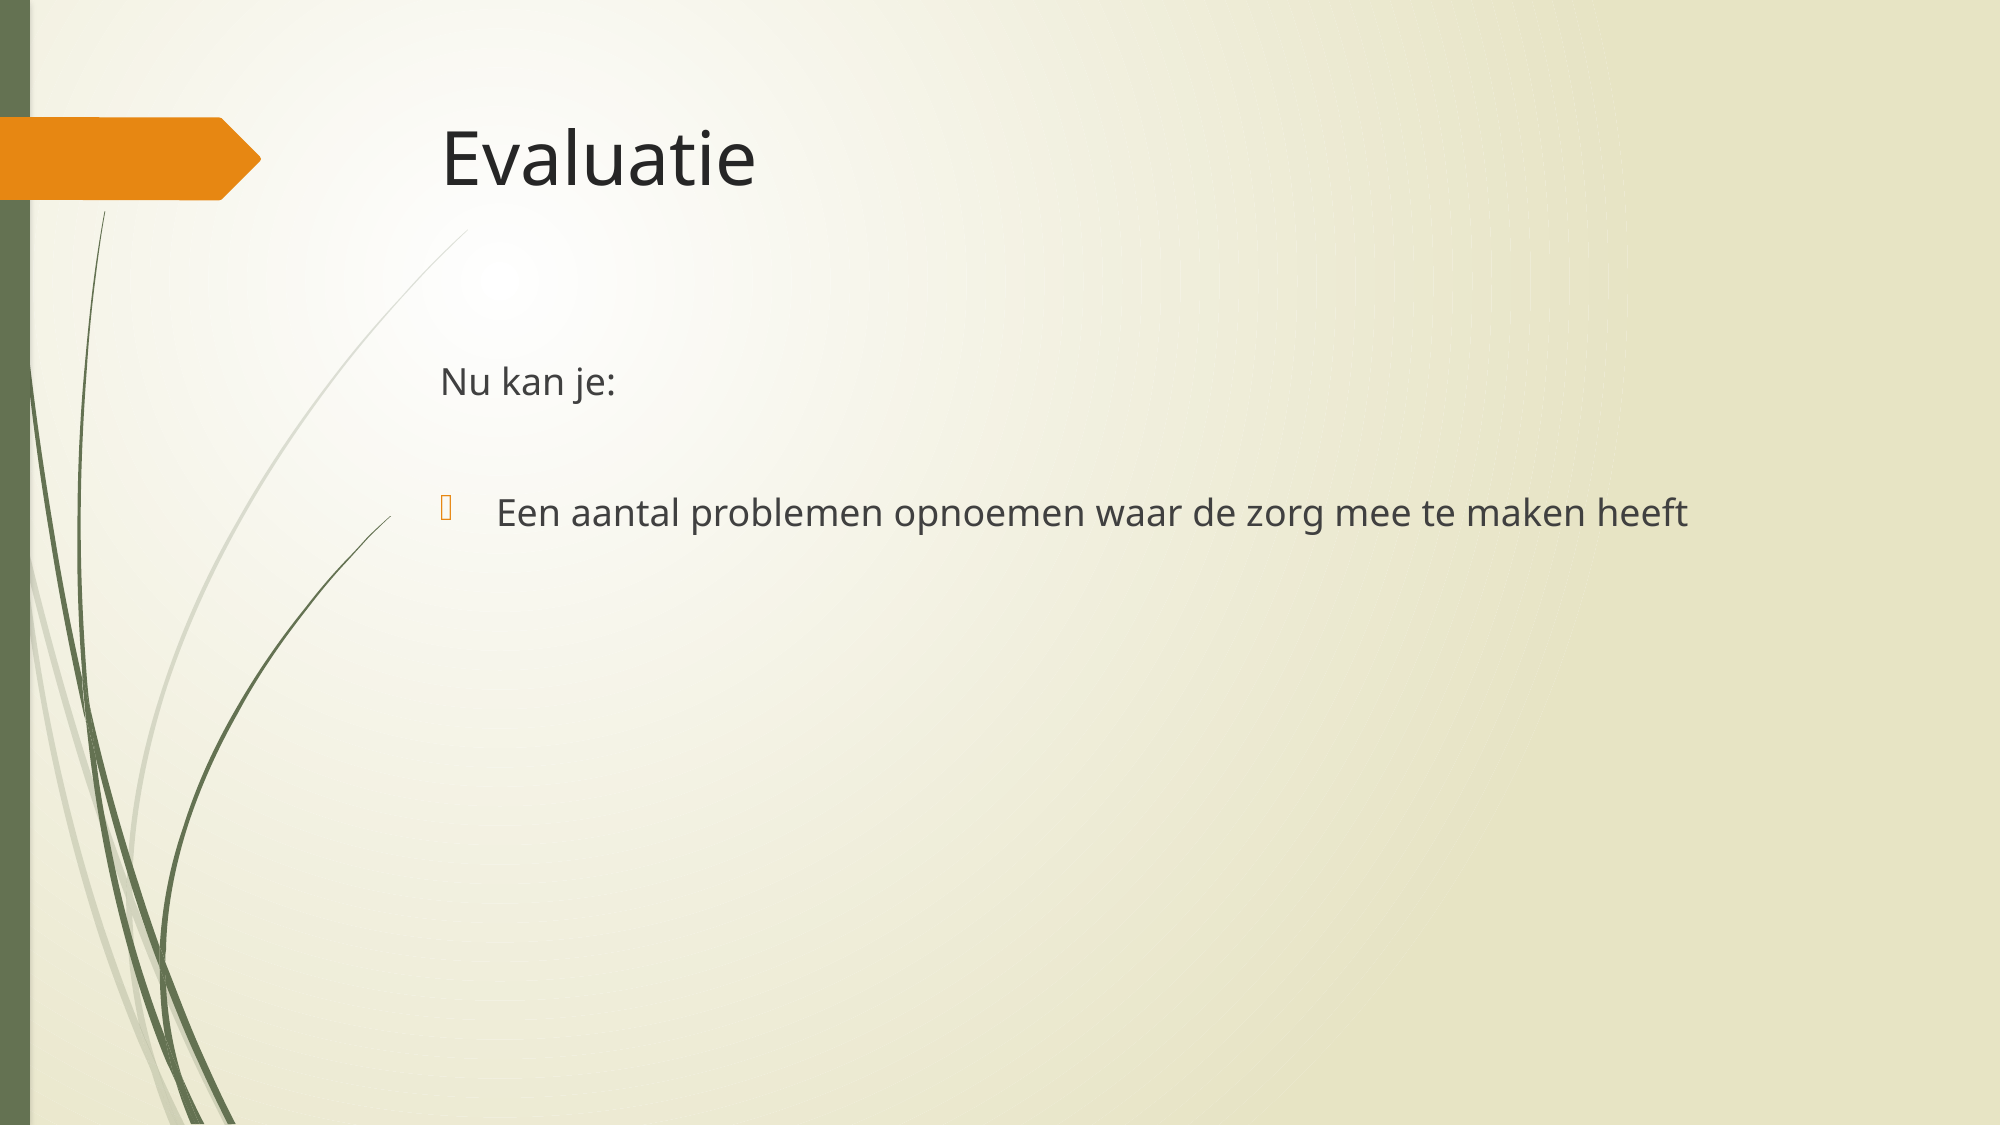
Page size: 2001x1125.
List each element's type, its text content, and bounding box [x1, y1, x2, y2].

title Evaluatie [425, 102, 1888, 313]
list Nu kan je: Een aantal problemen opnoemen waar de zorg mee te maken heeft [424, 350, 1888, 970]
